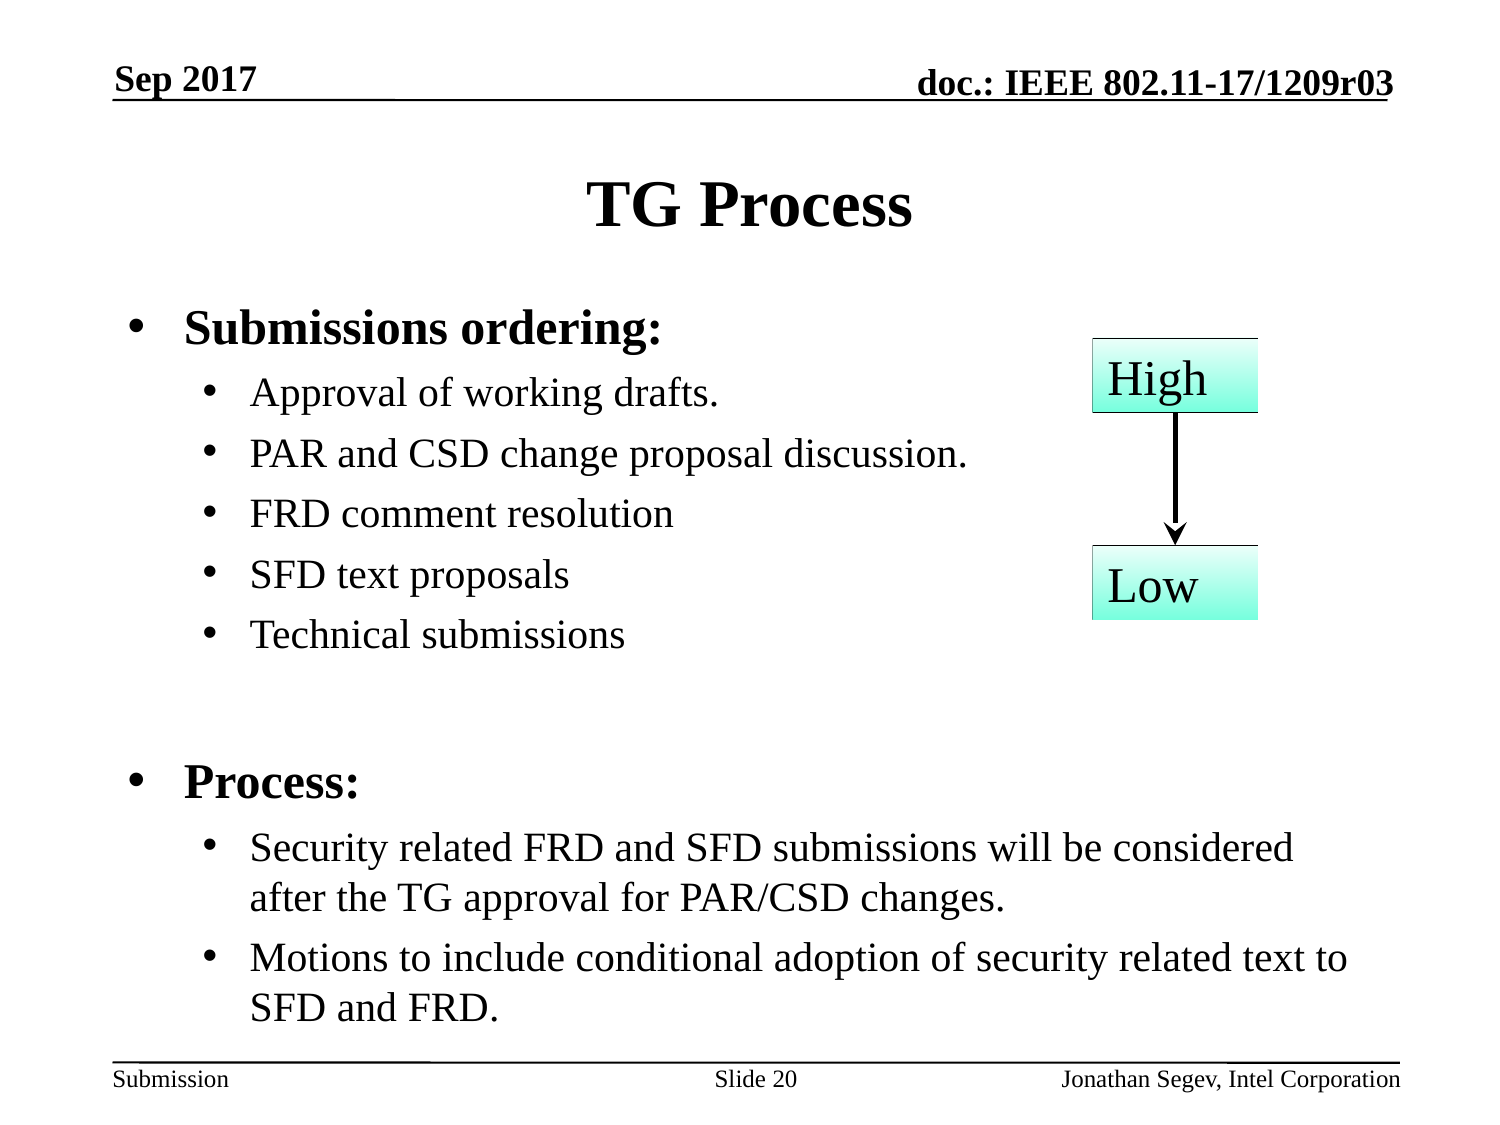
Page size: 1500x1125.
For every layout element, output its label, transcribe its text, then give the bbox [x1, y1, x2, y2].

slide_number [114, 54, 423, 100]
footer Jonathan Segev, Intel Corporation [878, 1061, 1402, 1093]
slide_number Slide 20 [712, 1061, 800, 1123]
list Submissions ordering: Approval of working drafts. PAR and CSD change proposal discussion. FRD comment resolution SFD text proposals Technical submissions Process: Security related FRD and SFD submissions will be considered after the TG approval for PAR/CSD changes. Motions to include conditional adoption of security related text to SFD and FRD. [112, 286, 1388, 1000]
title TG Process [112, 112, 1388, 286]
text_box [1092, 337, 1259, 622]
